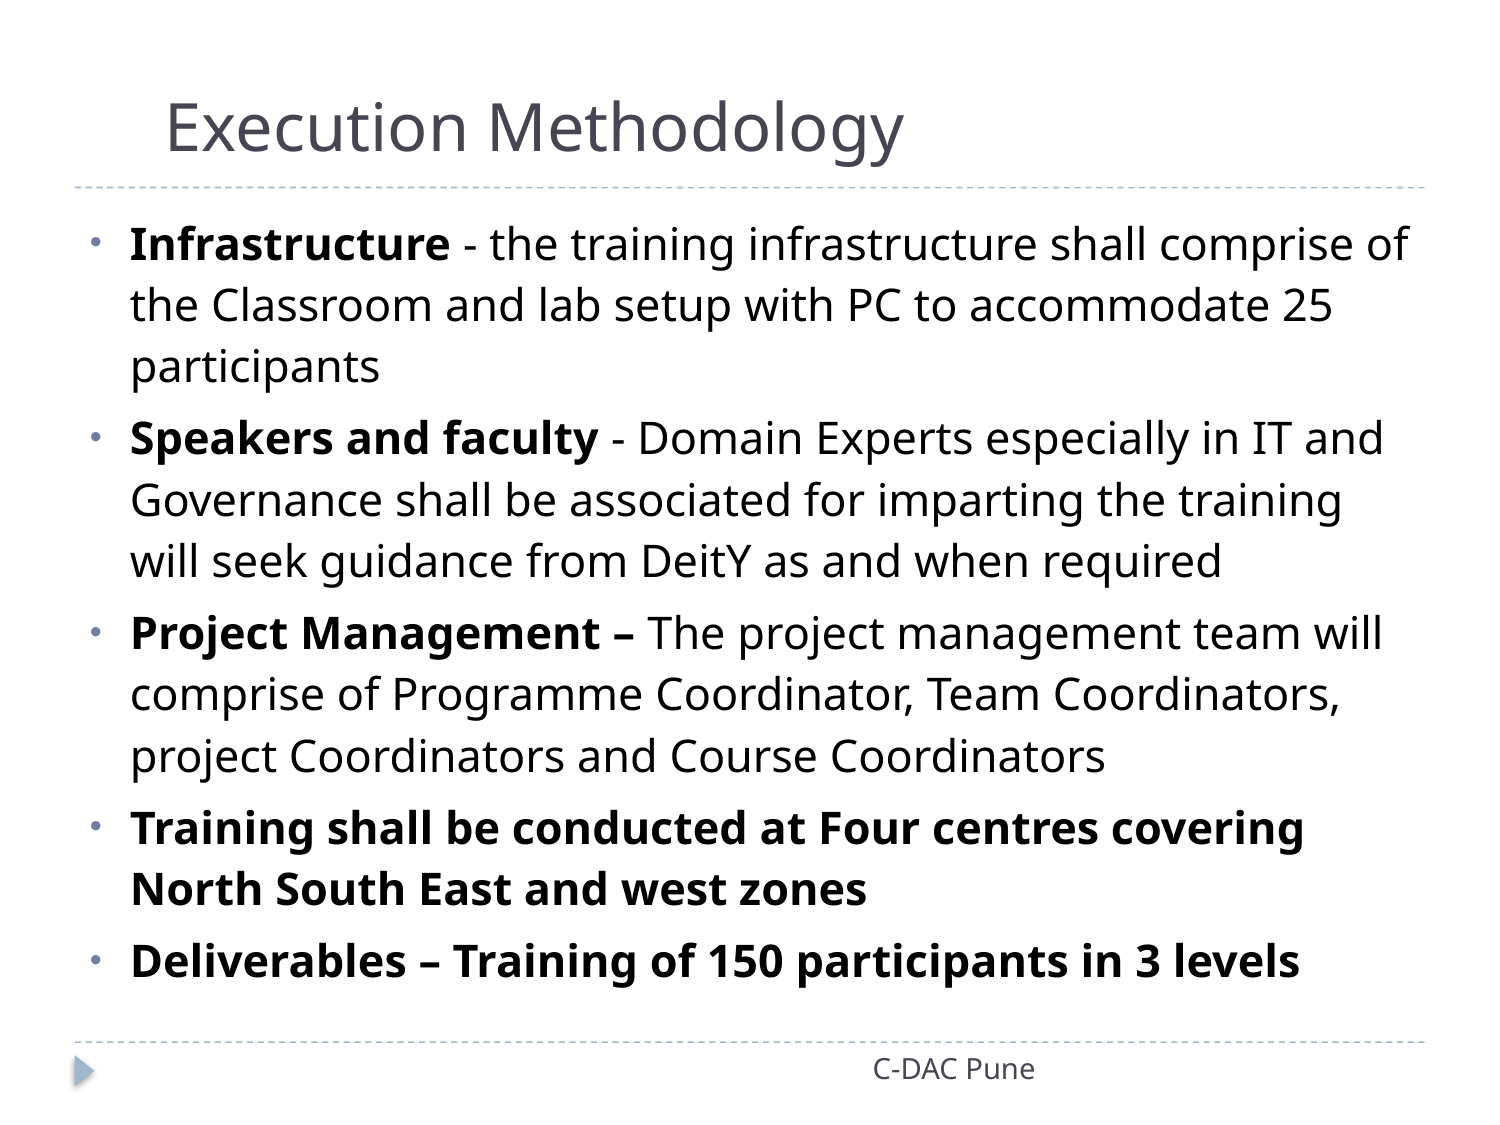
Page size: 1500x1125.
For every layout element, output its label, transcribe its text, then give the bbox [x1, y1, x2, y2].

footer C-DAC Pune [475, 1042, 1051, 1103]
title Execution Methodology [150, 45, 1425, 173]
list Infrastructure - the training infrastructure shall comprise of the Classroom and lab setup with PC to accommodate 25 participants Speakers and faculty - Domain Experts especially in IT and Governance shall be associated for imparting the training will seek guidance from DeitY as and when required Project Management – The project management team will comprise of Programme Coordinator, Team Coordinators, project Coordinators and Course Coordinators Training shall be conducted at Four centres covering North South East and west zones Deliverables – Training of 150 participants in 3 levels [75, 200, 1425, 1010]
